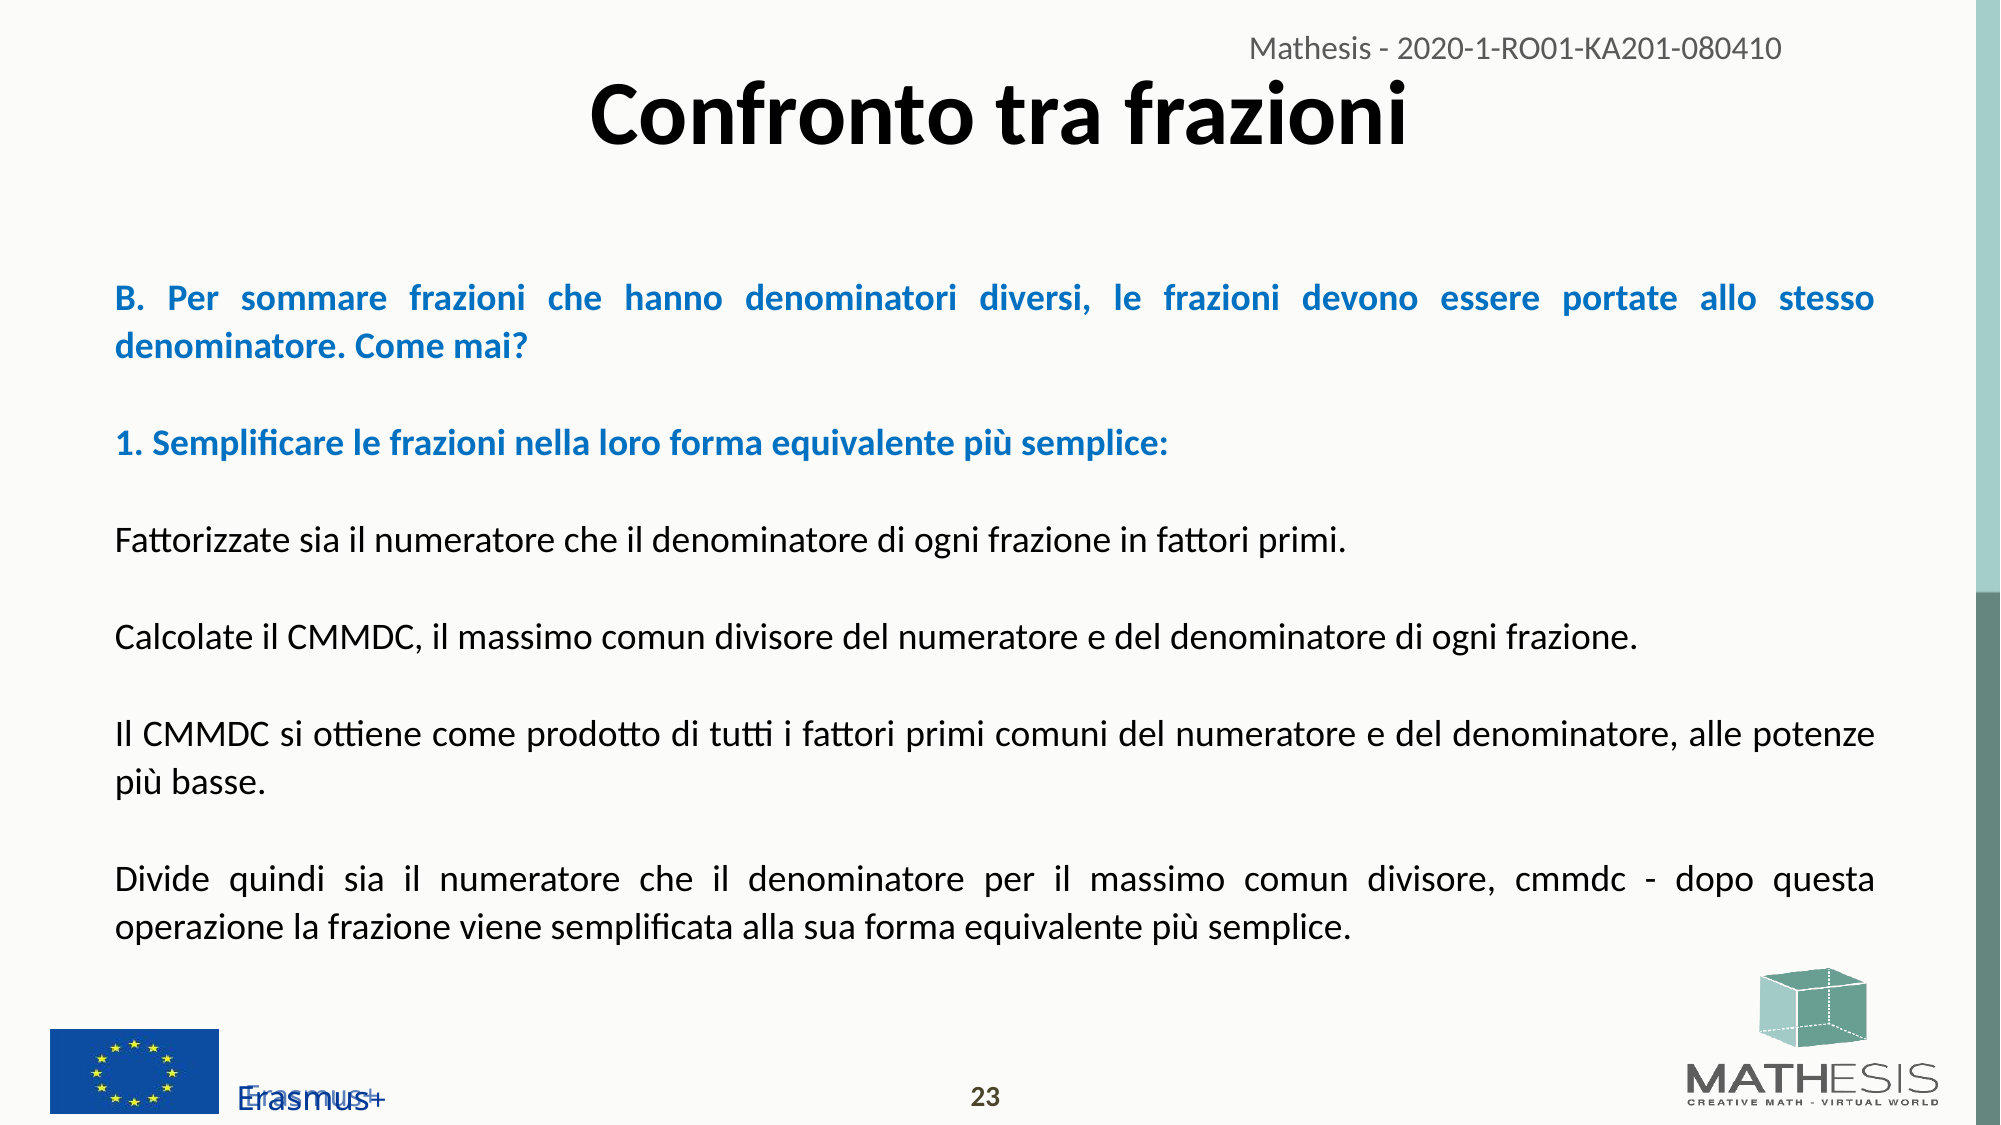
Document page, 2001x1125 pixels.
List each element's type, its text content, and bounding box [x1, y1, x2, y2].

list B. Per sommare frazioni che hanno denominatori diversi, le frazioni devono essere portate allo stesso denominatore. Come mai? 1. Semplificare le frazioni nella loro forma equivalente più semplice: Fattorizzate sia il numeratore che il denominatore di ogni frazione in fattori primi. Calcolate il CMMDC, il massimo comun divisore del numeratore e del denominatore di ogni frazione. Il CMMDC si ottiene come prodotto di tutti i fattori primi comuni del numeratore e del denominatore, alle potenze più basse. Divide quindi sia il numeratore che il denominatore per il massimo comun divisore, cmmdc - dopo questa operazione la frazione viene semplificata alla sua forma equivalente più semplice. [99, 262, 1900, 1005]
title Confronto tra frazioni [99, 45, 1900, 233]
picture [50, 1029, 219, 1114]
